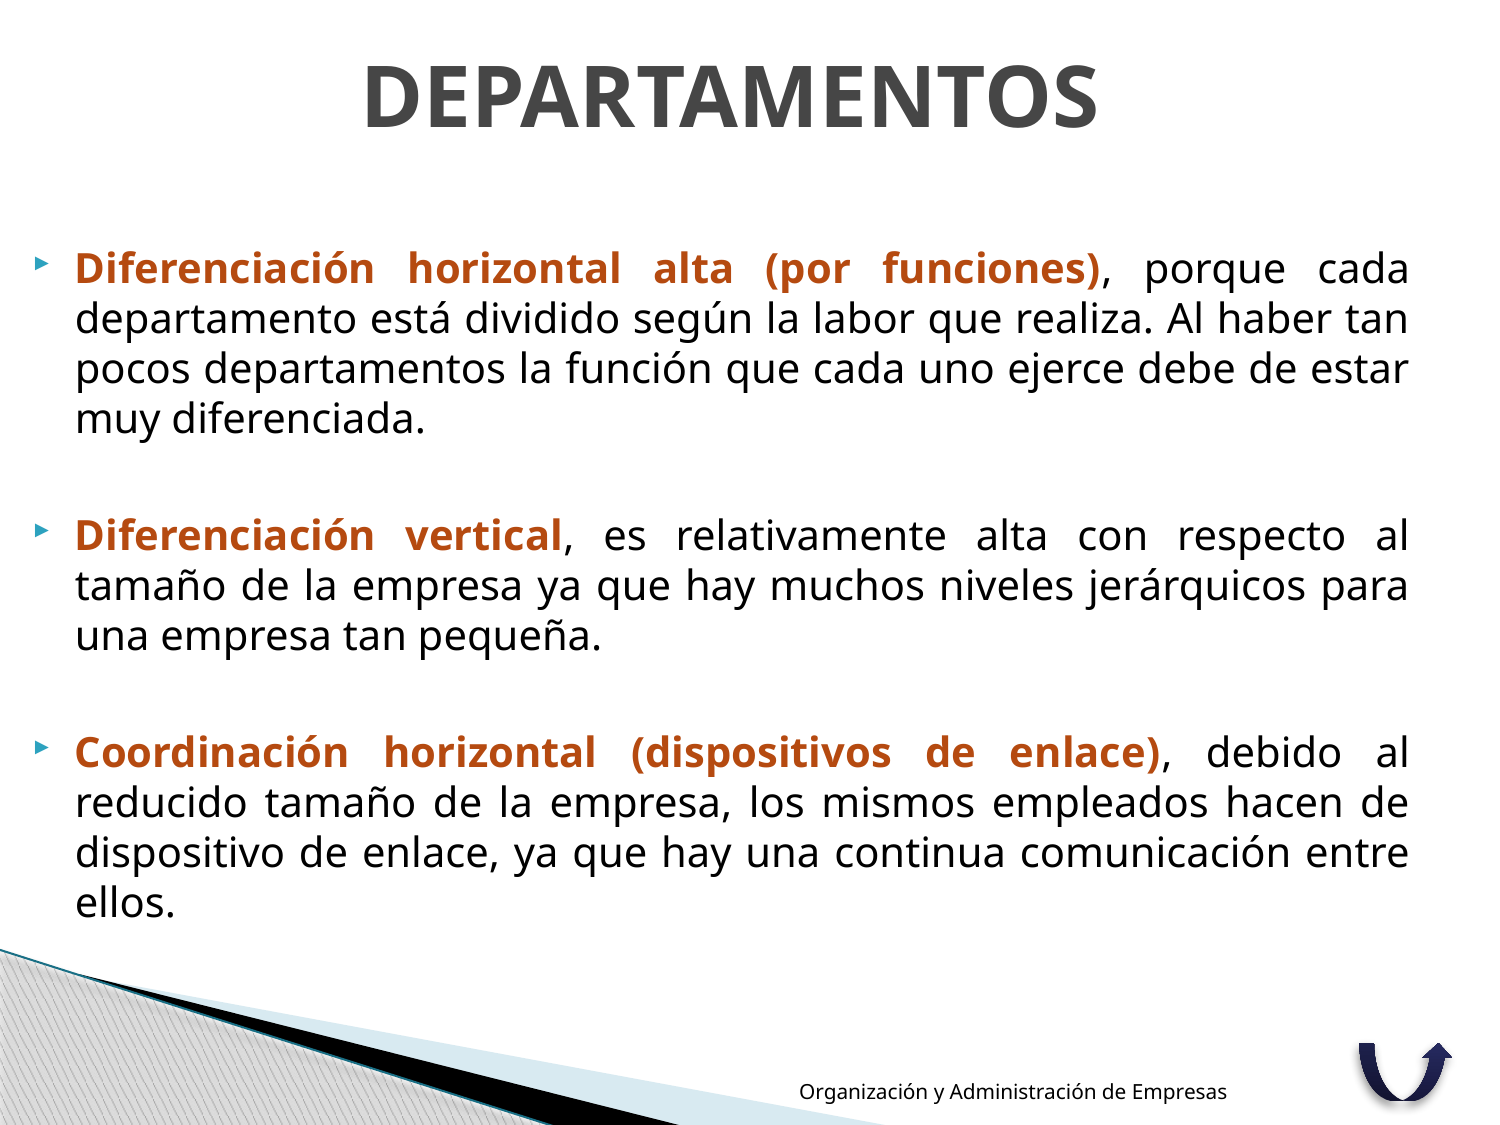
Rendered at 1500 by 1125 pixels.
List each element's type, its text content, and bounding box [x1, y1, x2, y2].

text_box [1359, 1042, 1452, 1102]
footer Organización y Administración de Empresas [718, 1051, 1243, 1112]
title DEPARTAMENTOS [35, 0, 1425, 188]
list Diferenciación horizontal alta (por funciones), porque cada departamento está dividido según la labor que realiza. Al haber tan pocos departamentos la función que cada uno ejerce debe de estar muy diferenciada. Diferenciación vertical, es relativamente alta con respecto al tamaño de la empresa ya que hay muchos niveles jerárquicos para una empresa tan pequeña. Coordinación horizontal (dispositivos de enlace), debido al reducido tamaño de la empresa, los mismos empleados hacen de dispositivo de enlace, ya que hay una continua comunicación entre ellos. [0, 175, 1425, 973]
